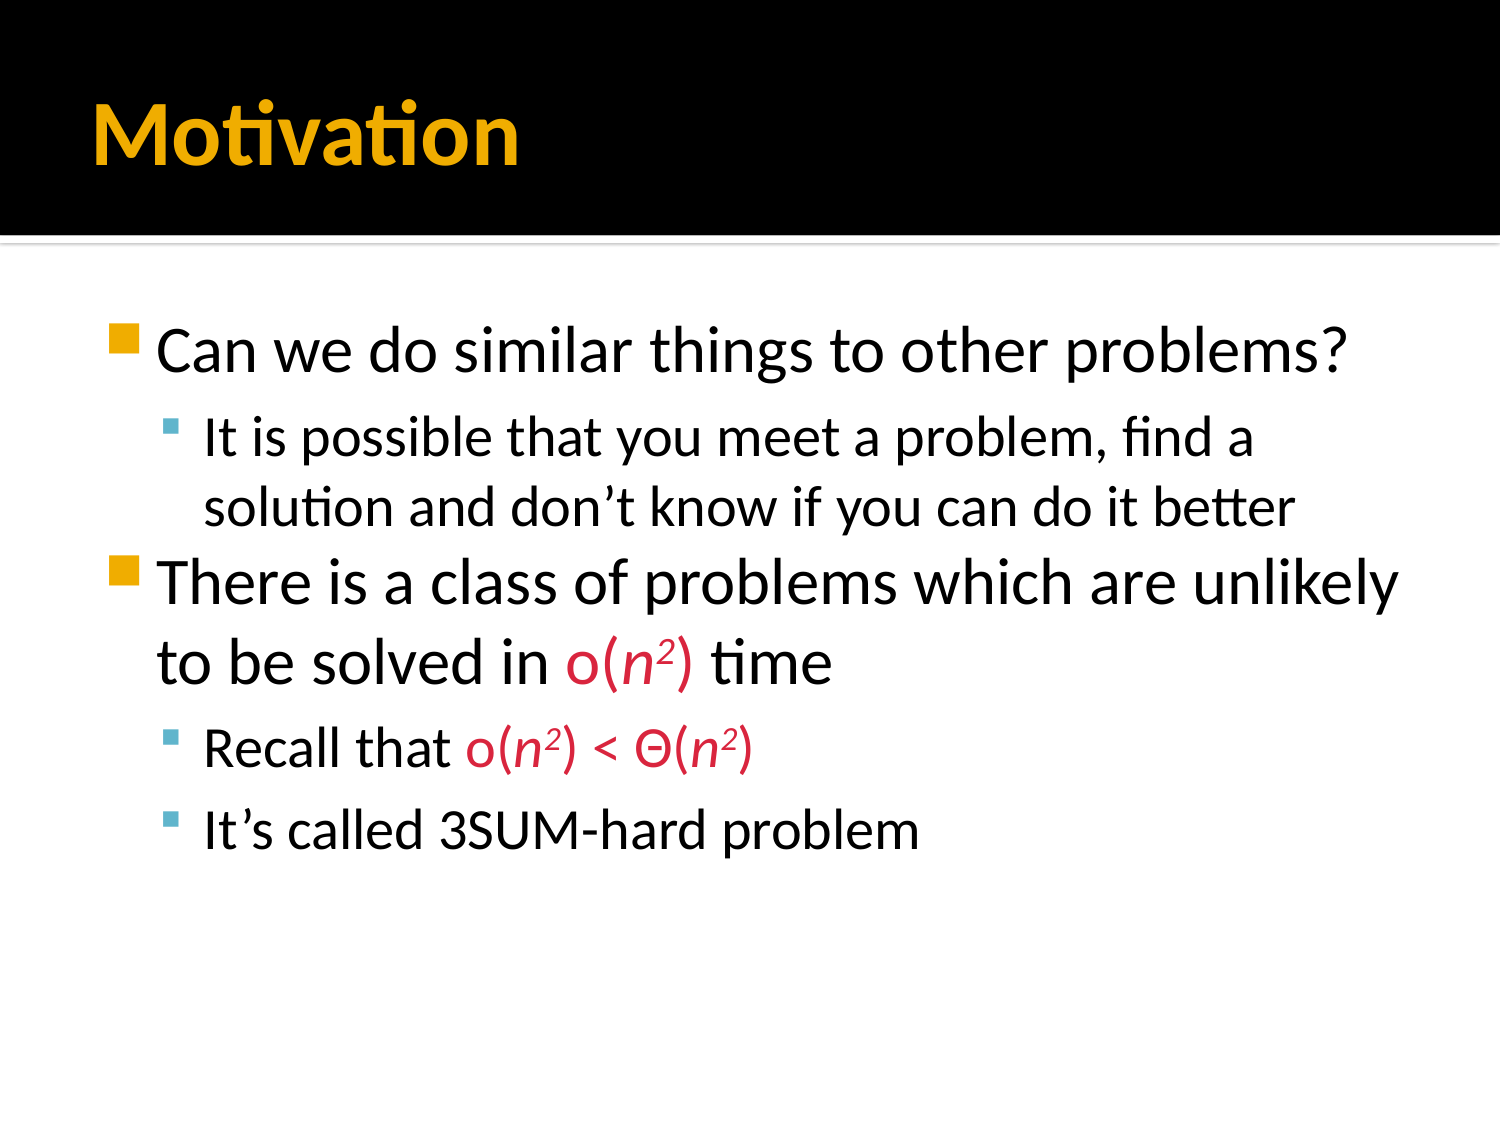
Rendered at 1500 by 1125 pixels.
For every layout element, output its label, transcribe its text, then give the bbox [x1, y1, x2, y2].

list Can we do similar things to other problems? It is possible that you meet a problem, find a solution and don’t know if you can do it better There is a class of problems which are unlikely to be solved in o(n2) time Recall that o(n2) < Θ(n2) It’s called 3SUM-hard problem [75, 291, 1425, 1050]
title Motivation [75, 25, 1425, 231]
